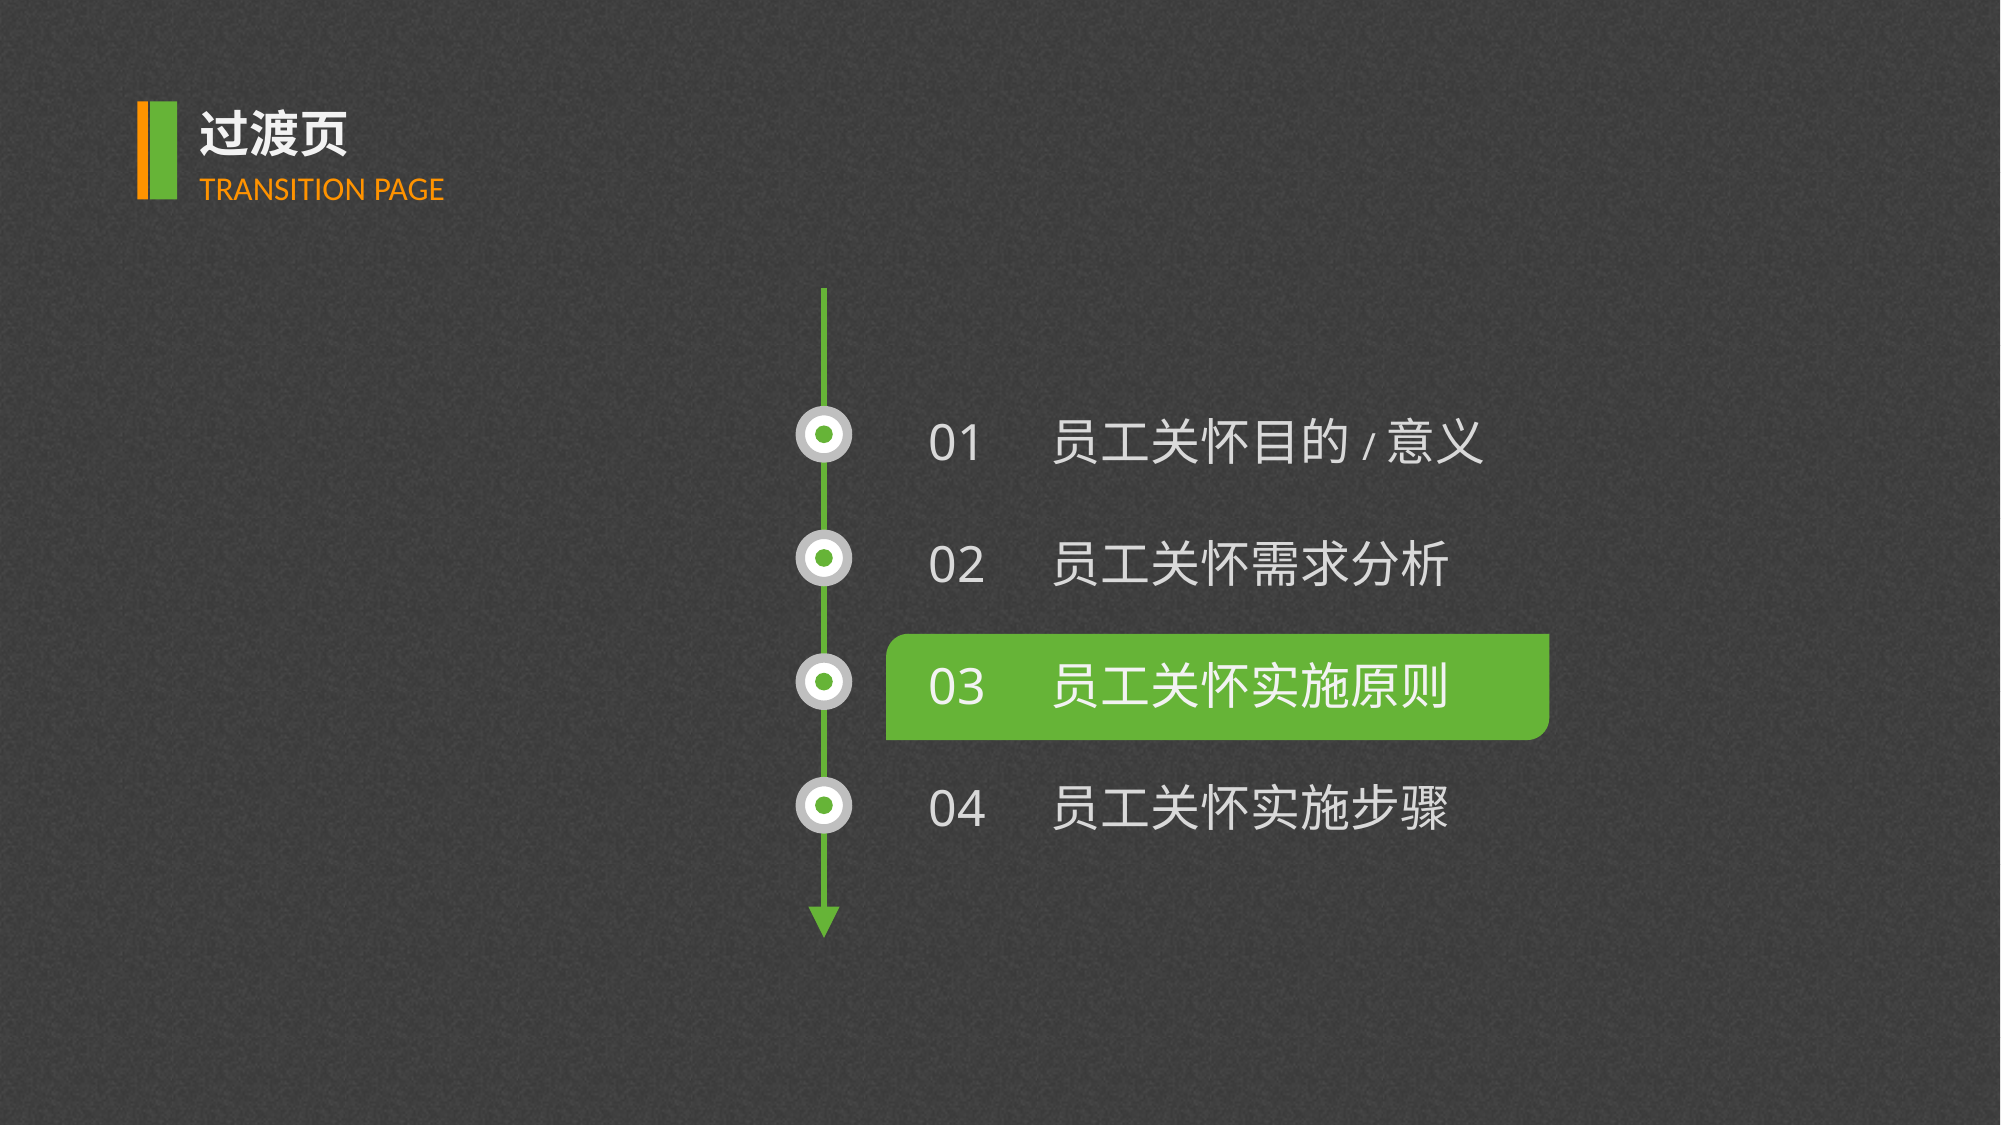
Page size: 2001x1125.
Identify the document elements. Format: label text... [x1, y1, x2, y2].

text_box 03 员工关怀实施原则 [928, 654, 1558, 715]
text_box [885, 632, 1551, 742]
picture [0, 0, 2001, 1125]
